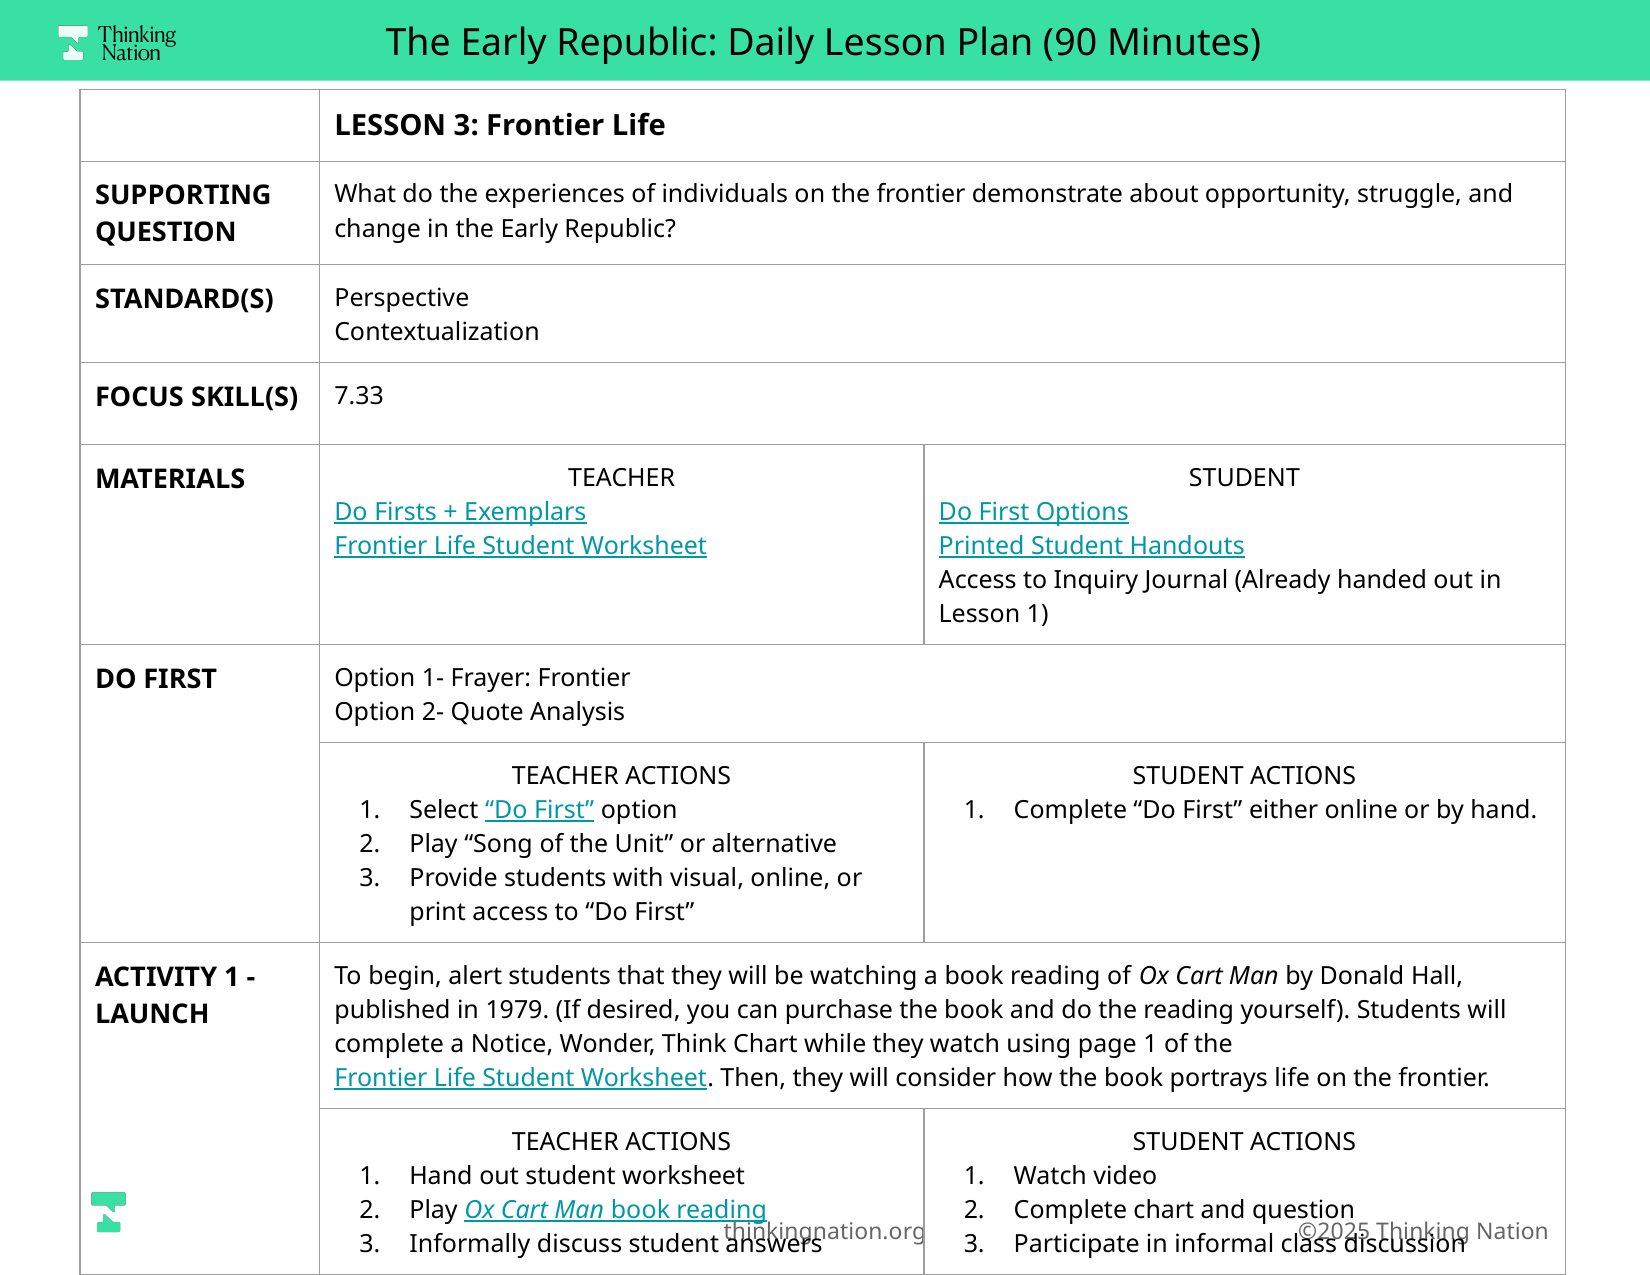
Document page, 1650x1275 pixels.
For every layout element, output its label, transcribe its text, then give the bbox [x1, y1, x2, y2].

table_header LESSON 3: Frontier Life [320, 90, 1565, 161]
picture [80, 1184, 136, 1240]
picture [45, 14, 180, 71]
table_cell STUDENT ACTIONS Watch video Complete chart and question Participate in informal class discussion [925, 1109, 1565, 1274]
table_cell TEACHER Do Firsts + Exemplars Frontier Life Student Worksheet [320, 445, 923, 644]
text_box The Early Republic: Daily Lesson Plan (90 Minutes) [0, 0, 1650, 81]
table_cell STANDARD(S) [81, 265, 319, 362]
table_cell TEACHER ACTIONS Select “Do First” option Play “Song of the Unit” or alternative Provide students with visual, online, or print access to “Do First” [320, 743, 923, 942]
table_cell 7.33 [320, 363, 1565, 444]
table_cell What do the experiences of individuals on the frontier demonstrate about opportunity, struggle, and change in the Early Republic? [320, 162, 1565, 264]
table_cell To begin, alert students that they will be watching a book reading of Ox Cart Man by Donald Hall, published in 1979. (If desired, you can purchase the book and do the reading yourself). Students will complete a Notice, Wonder, Think Chart while they watch using page 1 of the Frontier Life Student Worksheet. Then, they will consider how the book portrays life on the frontier. [320, 943, 1565, 1108]
table_cell FOCUS SKILL(S) [81, 363, 319, 444]
table_cell DO FIRST [81, 645, 319, 942]
table_cell STUDENT ACTIONS Complete “Do First” either online or by hand. [925, 743, 1565, 942]
table_cell TEACHER ACTIONS Hand out student worksheet Play Ox Cart Man book reading Informally discuss student answers [320, 1109, 923, 1274]
table_header [81, 90, 319, 161]
table_cell ACTIVITY 1 - LAUNCH [81, 943, 319, 1274]
table_cell MATERIALS [81, 445, 319, 644]
table_cell STUDENT Do First Options Printed Student Handouts Access to Inquiry Journal (Already handed out in Lesson 1) [925, 445, 1565, 644]
table_cell Option 1- Frayer: Frontier Option 2- Quote Analysis [320, 645, 1565, 742]
table_cell Perspective Contextualization [320, 265, 1565, 362]
table_cell SUPPORTING QUESTION [81, 162, 319, 264]
